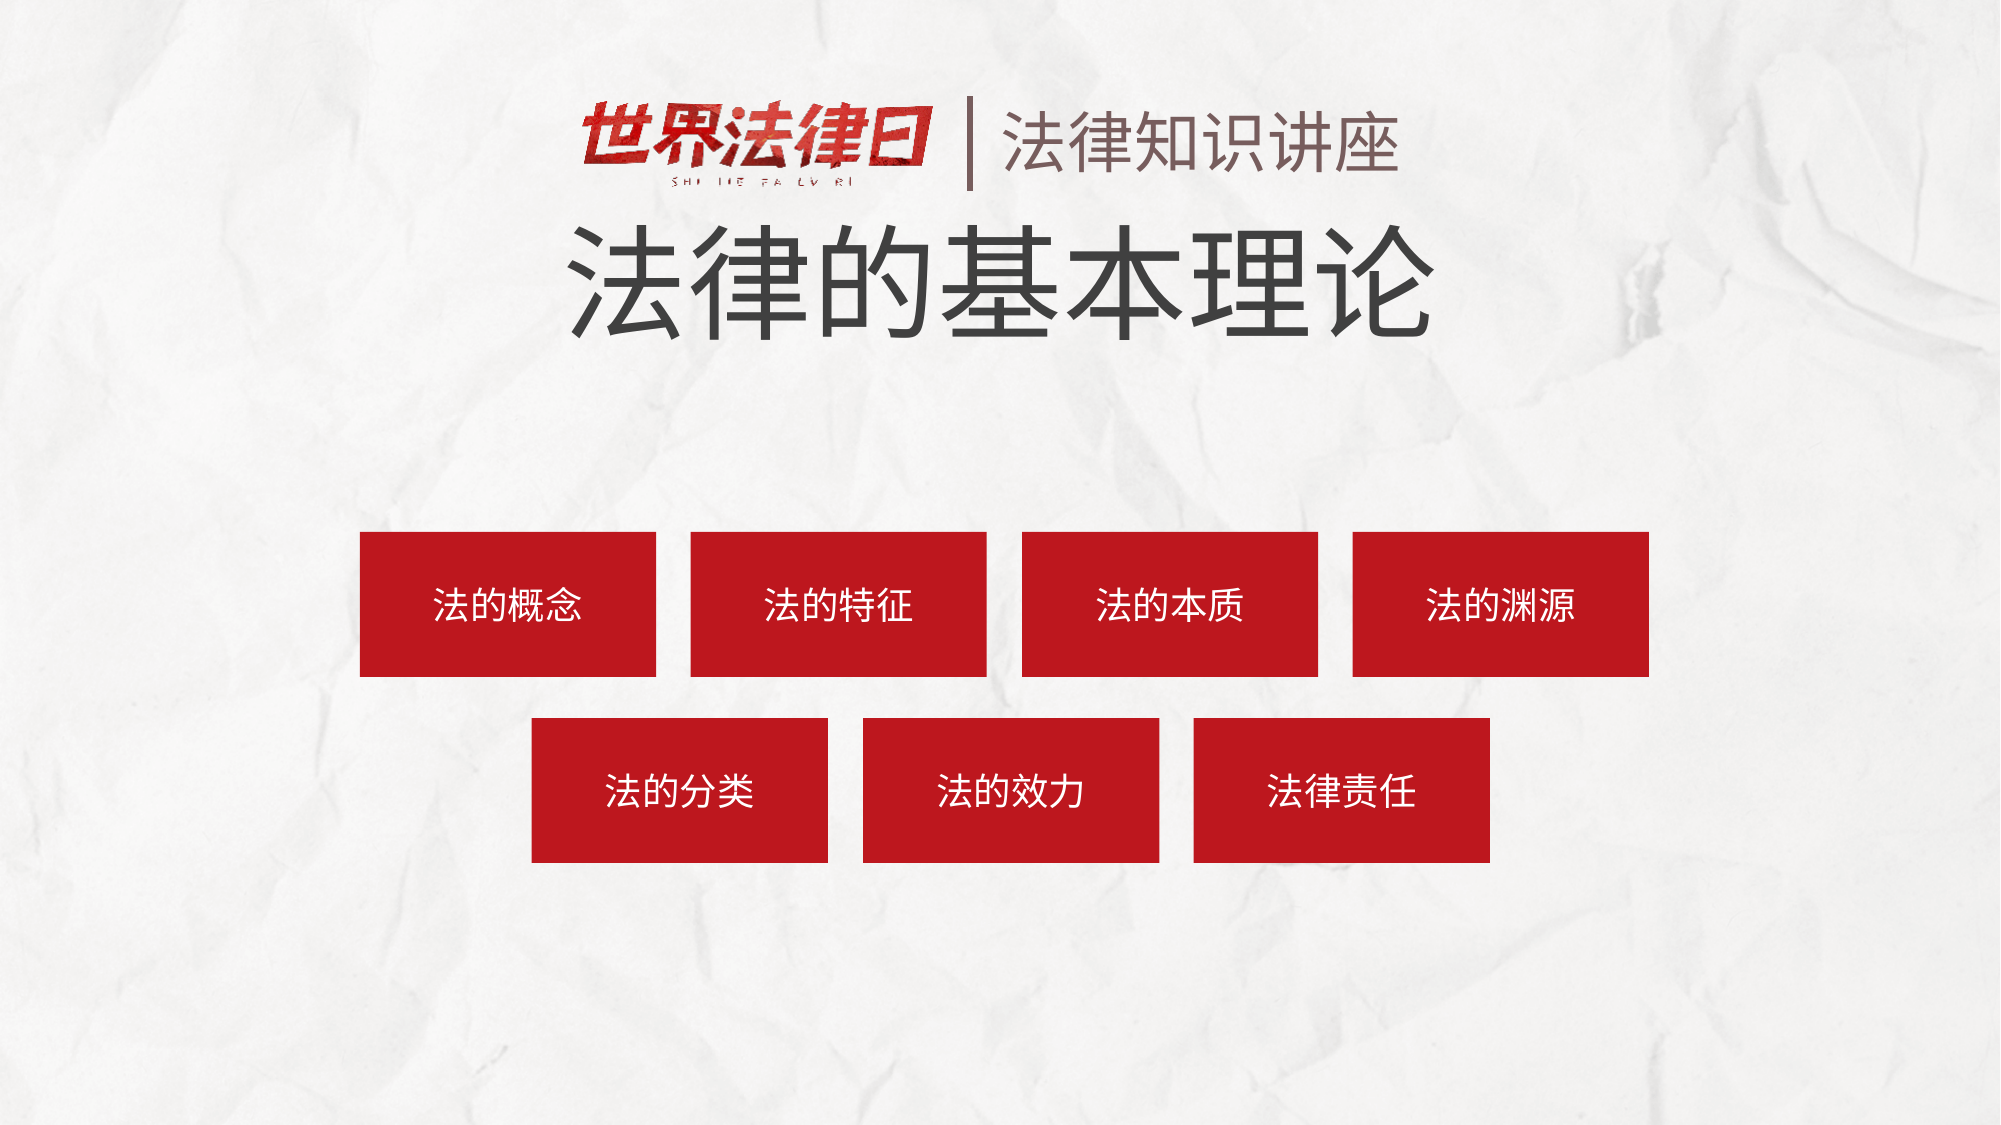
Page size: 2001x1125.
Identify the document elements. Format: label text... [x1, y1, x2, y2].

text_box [582, 93, 1418, 192]
text_box 法律的基本理论 [449, 198, 1551, 363]
text_box [0, 0, 2000, 1125]
text_box 法的分类 [531, 717, 829, 864]
text_box 法的概念 [359, 531, 657, 678]
text_box 法律责任 [1193, 717, 1491, 864]
text_box 法的特征 [689, 531, 988, 678]
text_box 法的渊源 [1352, 531, 1650, 678]
text_box 法的效力 [862, 717, 1160, 864]
text_box 法的本质 [1021, 531, 1319, 678]
